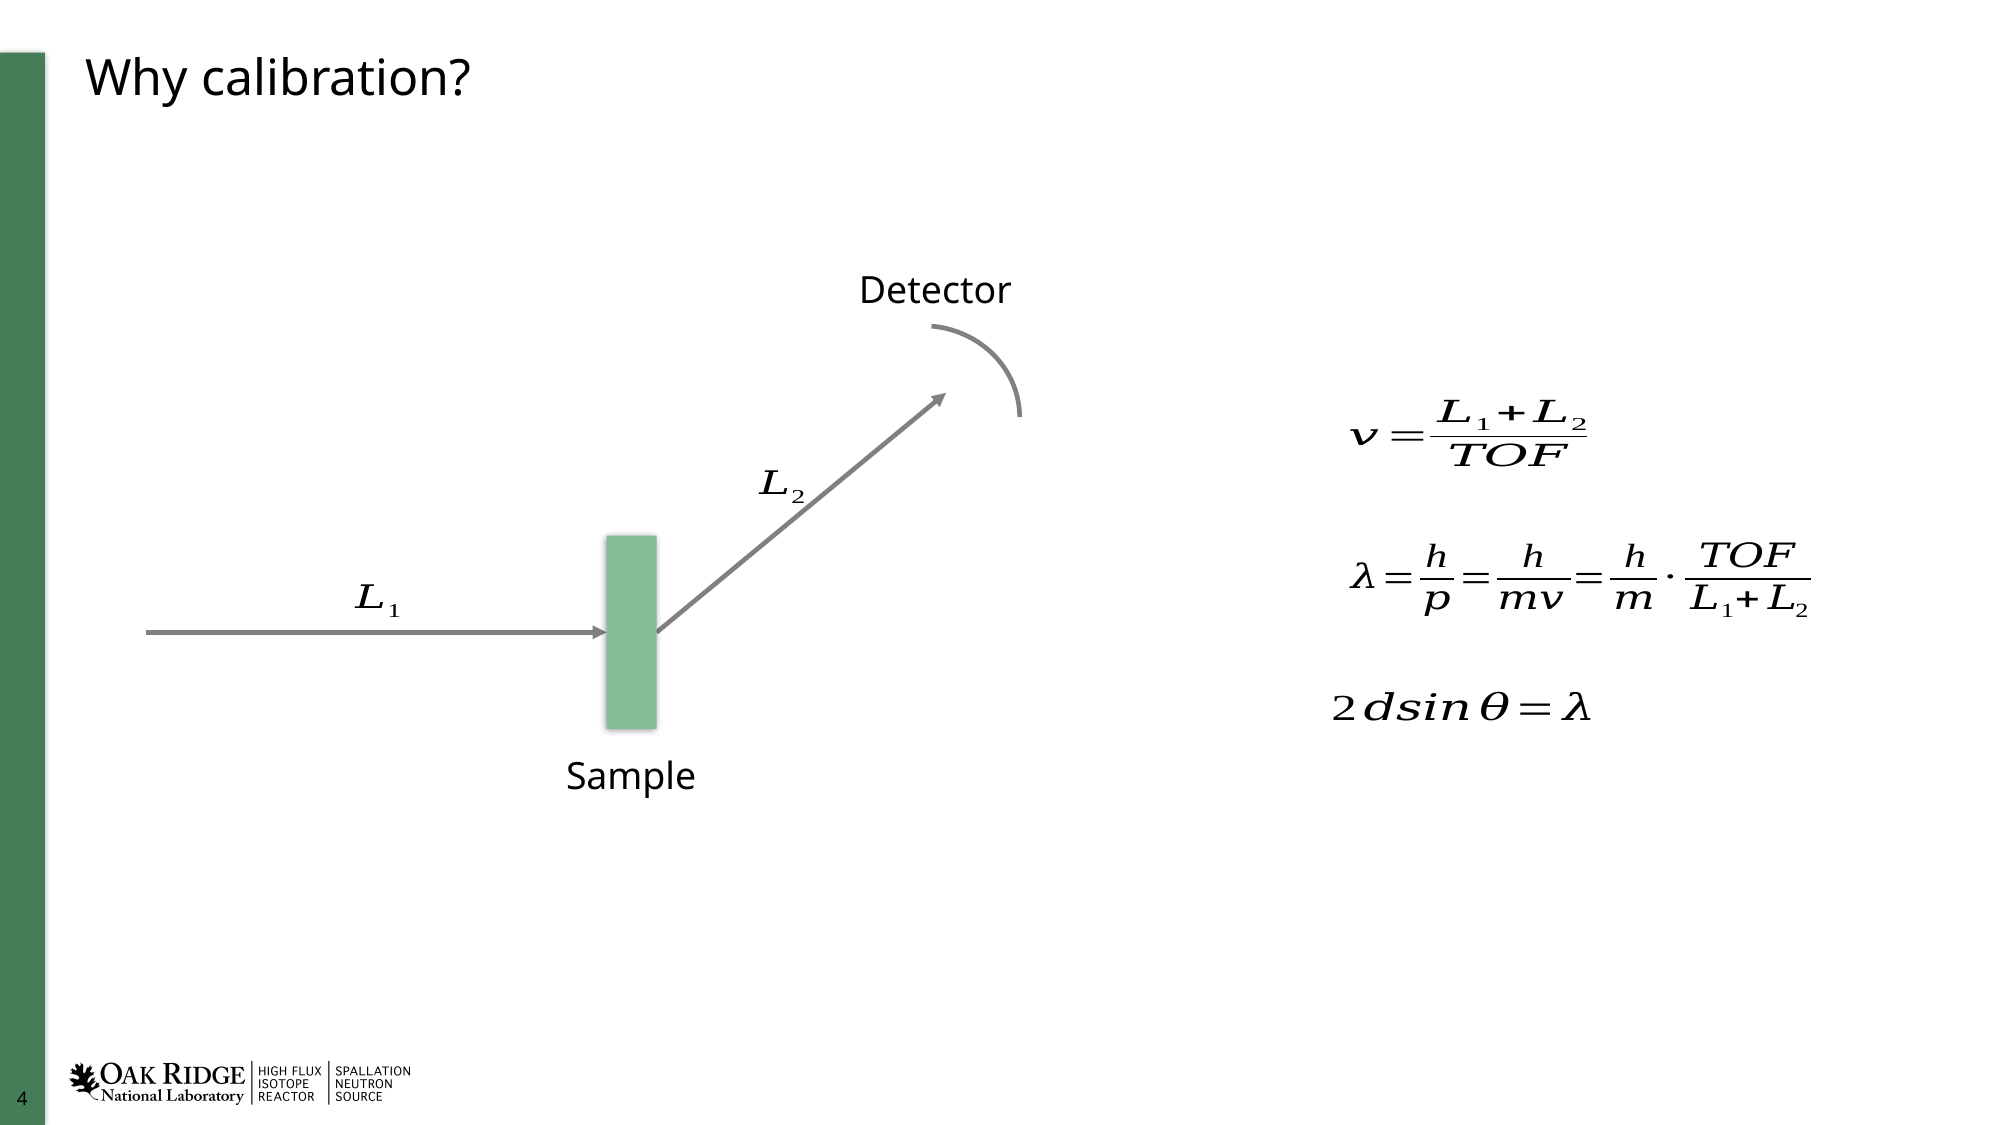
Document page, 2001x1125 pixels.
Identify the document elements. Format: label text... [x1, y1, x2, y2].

text_box [925, 325, 1021, 418]
text_box [606, 535, 657, 729]
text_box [1330, 395, 1815, 730]
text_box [656, 392, 947, 633]
text_box Sample [551, 749, 712, 805]
picture [66, 1058, 413, 1108]
text_box Detector [843, 264, 1027, 320]
title Why calibration? [70, 44, 513, 115]
